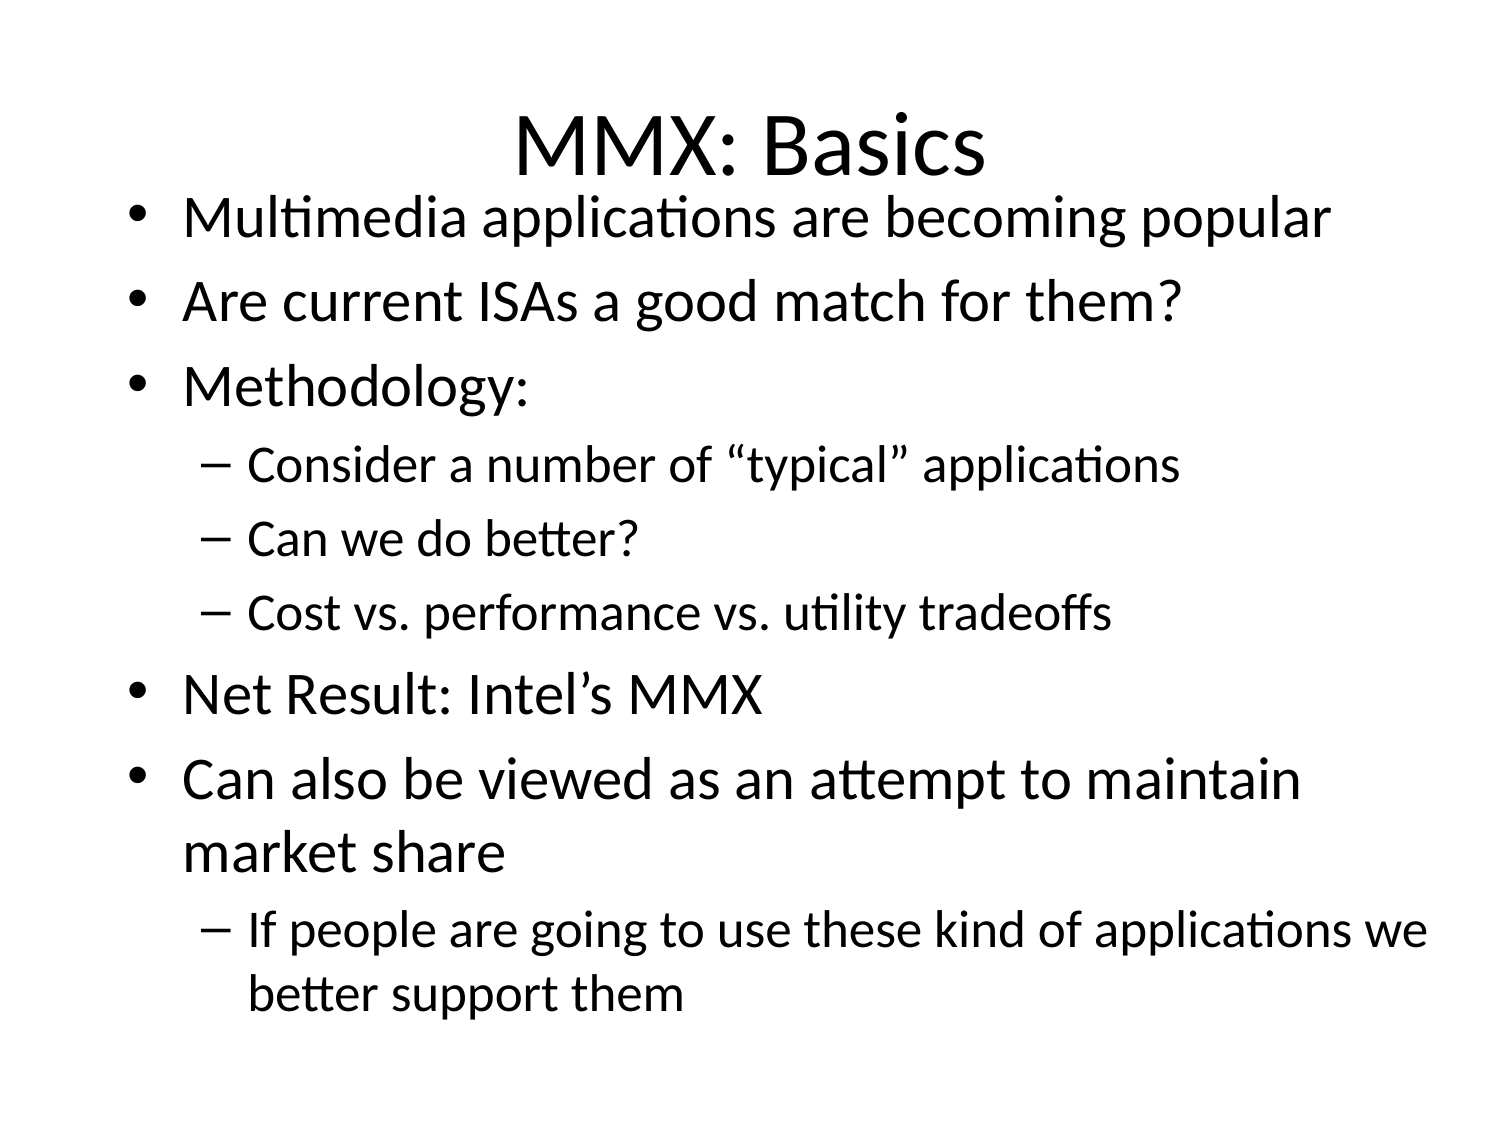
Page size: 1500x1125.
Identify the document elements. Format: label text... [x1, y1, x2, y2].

title MMX: Basics [75, 45, 1425, 233]
list Multimedia applications are becoming popular Are current ISAs a good match for them? Methodology: Consider a number of “typical” applications Can we do better? Cost vs. performance vs. utility tradeoffs Net Result: Intel’s MMX Can also be viewed as an attempt to maintain market share If people are going to use these kind of applications we better support them [112, 168, 1450, 1038]
